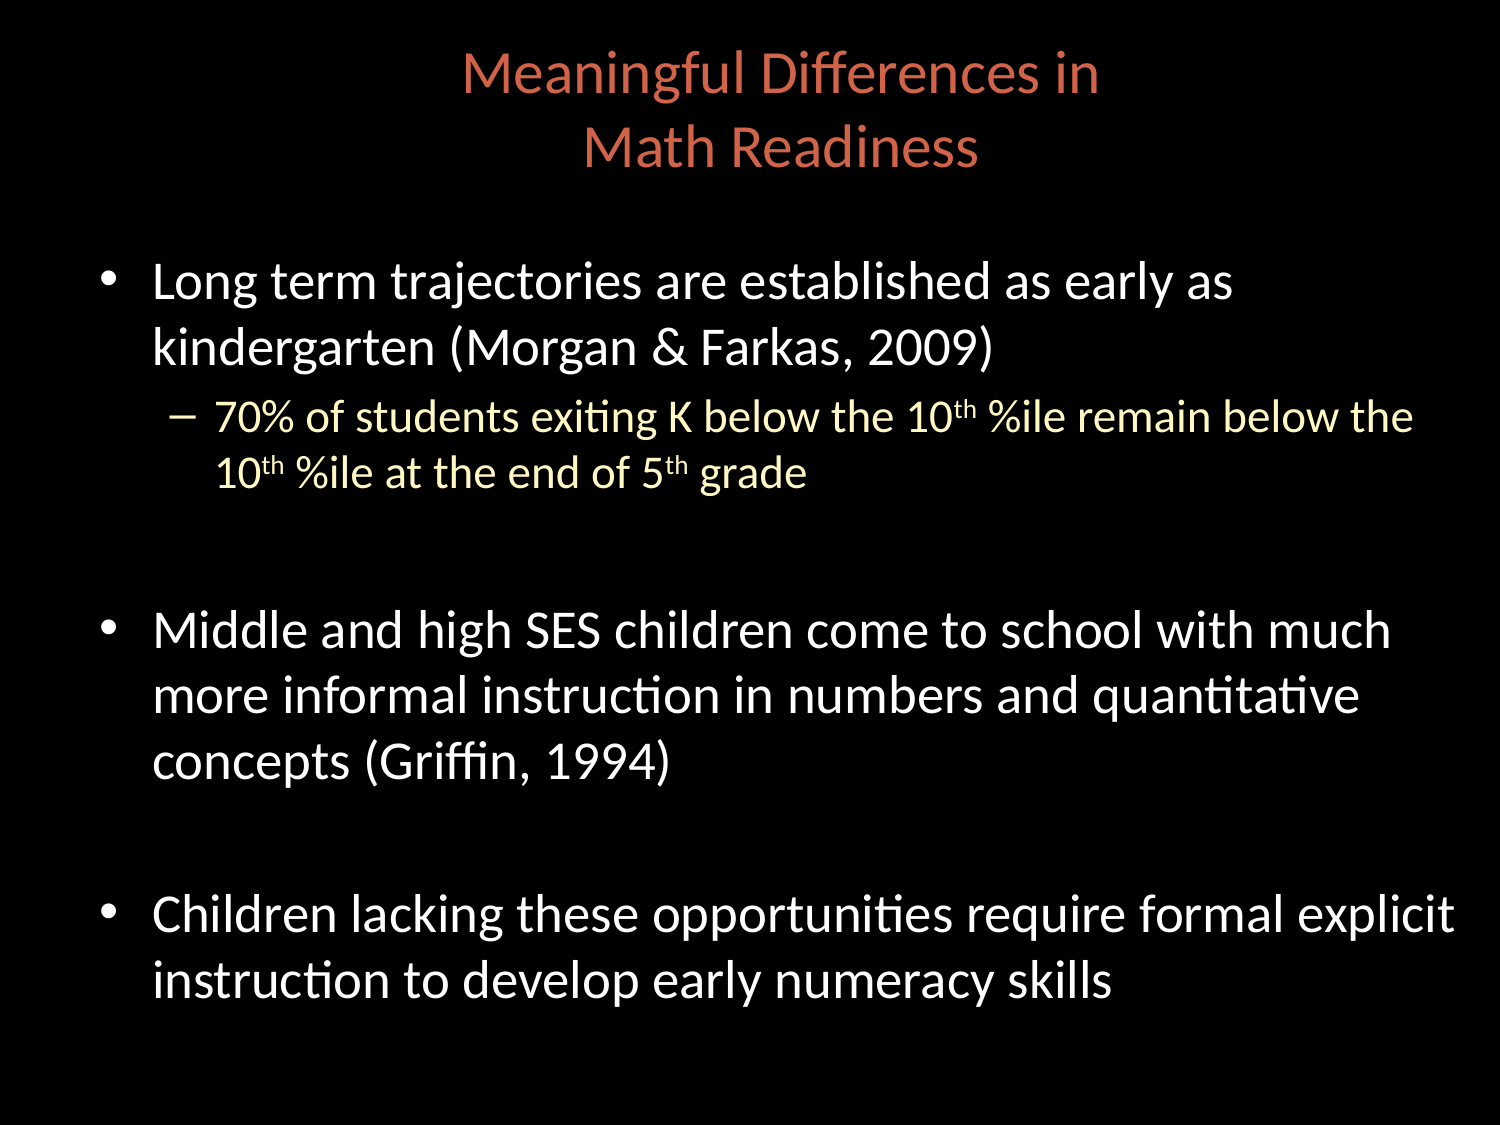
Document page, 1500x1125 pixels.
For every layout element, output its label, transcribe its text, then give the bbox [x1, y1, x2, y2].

list Long term trajectories are established as early as kindergarten (Morgan & Farkas, 2009) 70% of students exiting K below the 10th %ile remain below the 10th %ile at the end of 5th grade Middle and high SES children come to school with much more informal instruction in numbers and quantitative concepts (Griffin, 1994) Children lacking these opportunities require formal explicit instruction to develop early numeracy skills [84, 237, 1475, 1024]
title Meaningful Differences in Math Readiness [249, 24, 1313, 188]
